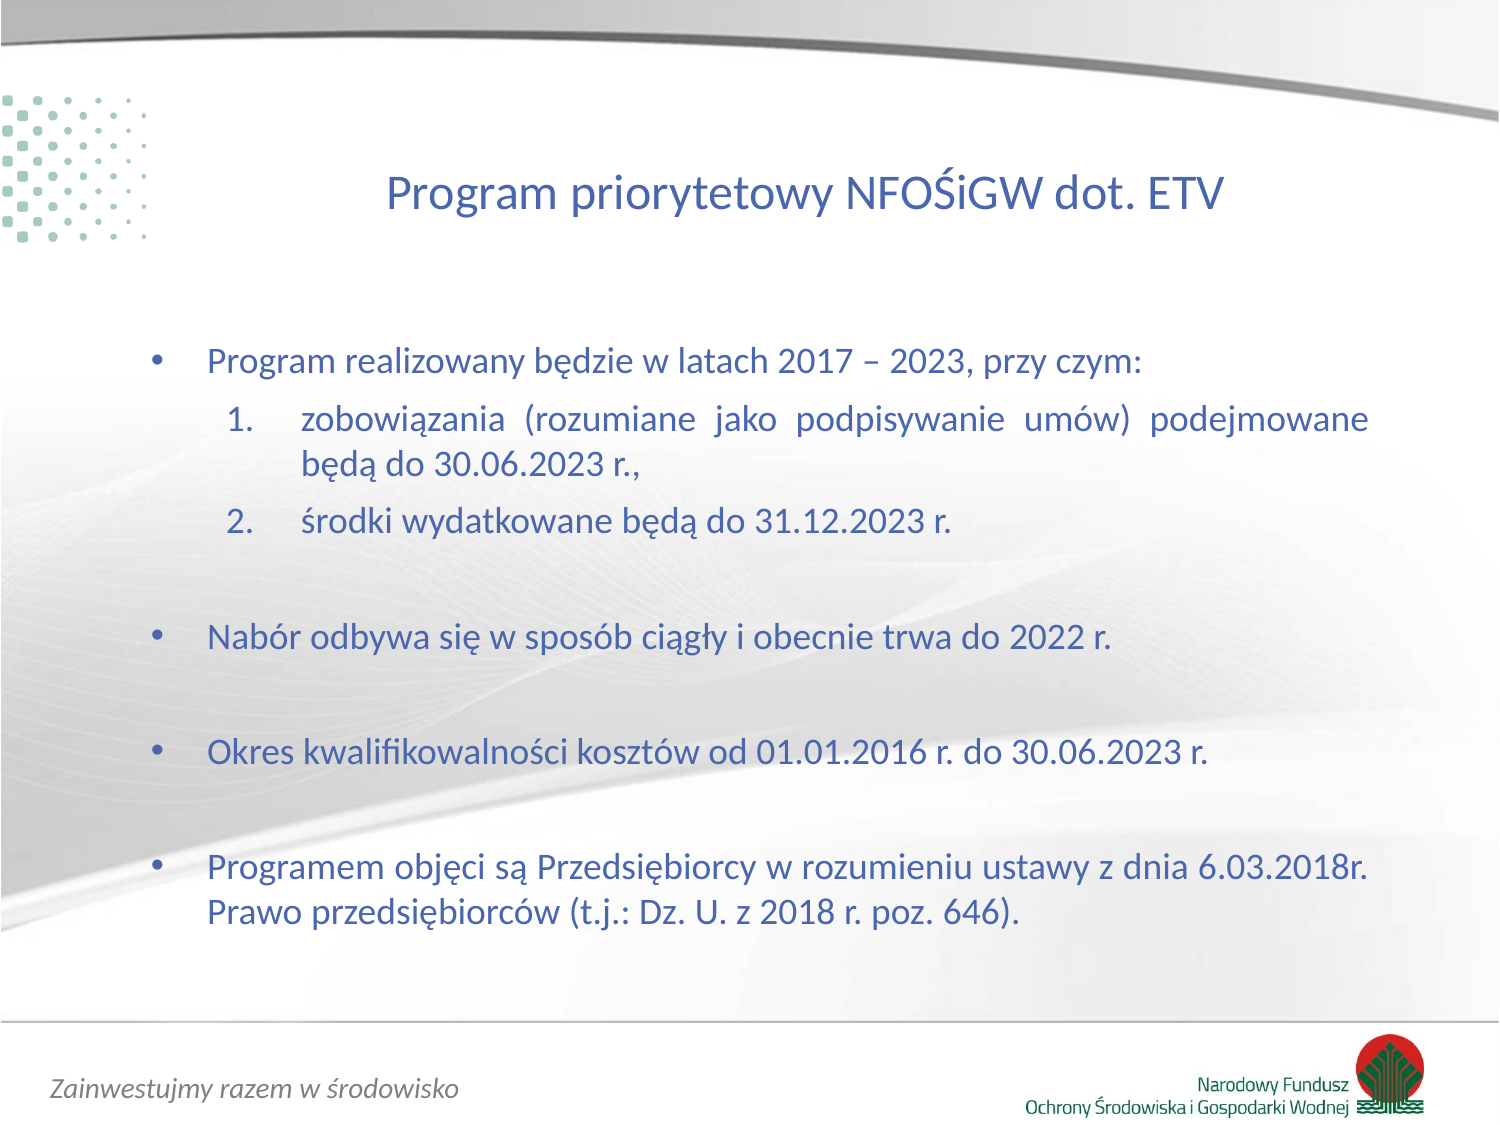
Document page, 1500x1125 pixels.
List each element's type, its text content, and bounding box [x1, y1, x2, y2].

picture [1026, 1034, 1424, 1118]
picture [0, 0, 1499, 1023]
list Program realizowany będzie w latach 2017 – 2023, przy czym: zobowiązania (rozumiane jako podpisywanie umów) podejmowane będą do 30.06.2023 r., środki wydatkowane będą do 31.12.2023 r. Nabór odbywa się w sposób ciągły i obecnie trwa do 2022 r. Okres kwalifikowalności kosztów od 01.01.2016 r. do 30.06.2023 r. Programem objęci są Przedsiębiorcy w rozumieniu ustawy z dnia 6.03.2018r. Prawo przedsiębiorców (t.j.: Dz. U. z 2018 r. poz. 646). [135, 278, 1385, 1022]
title Program priorytetowy NFOŚiGW dot. ETV [181, 146, 1431, 219]
